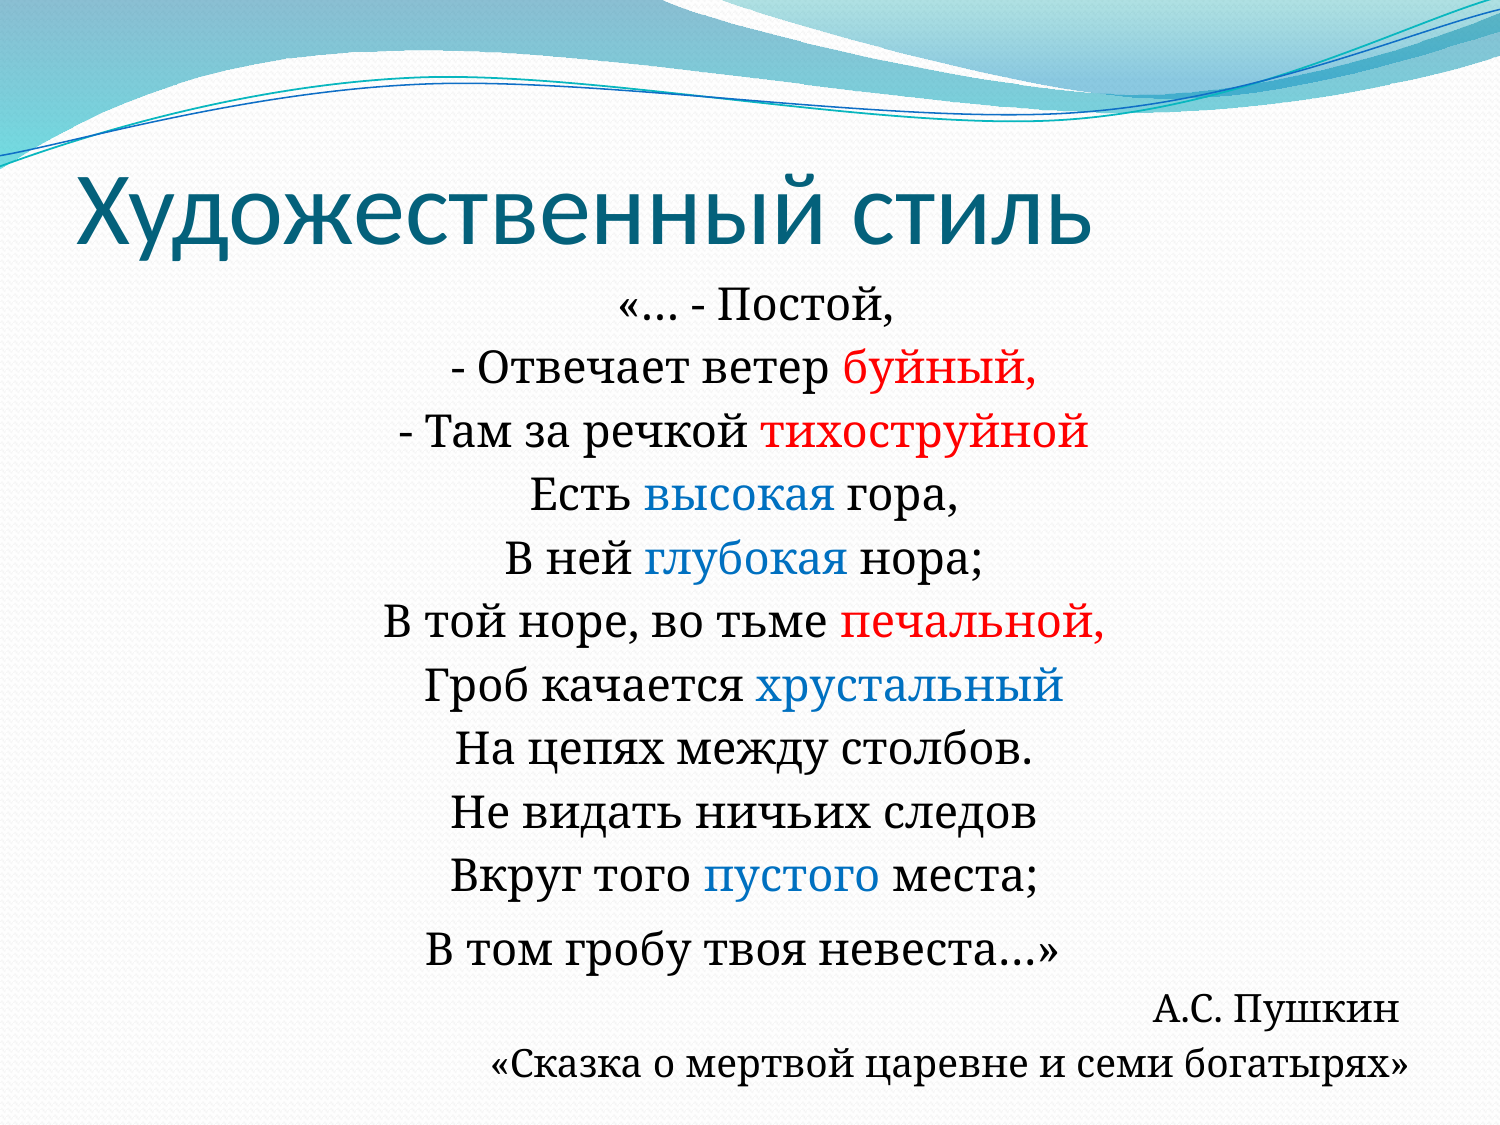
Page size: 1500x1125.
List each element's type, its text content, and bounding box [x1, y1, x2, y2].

title Художественный стиль [76, 77, 1428, 266]
list «… - Постой, - Отвечает ветер буйный, - Там за речкой тихоструйной Есть высокая гора, В ней глубокая нора; В той норе, во тьме печальной, Гроб качается хрустальный На цепях между столбов. Не видать ничьих следов Вкруг того пустого места; В том гробу твоя невеста…» А.С. Пушкин «Сказка о мертвой царевне и семи богатырях» [74, 266, 1426, 1095]
